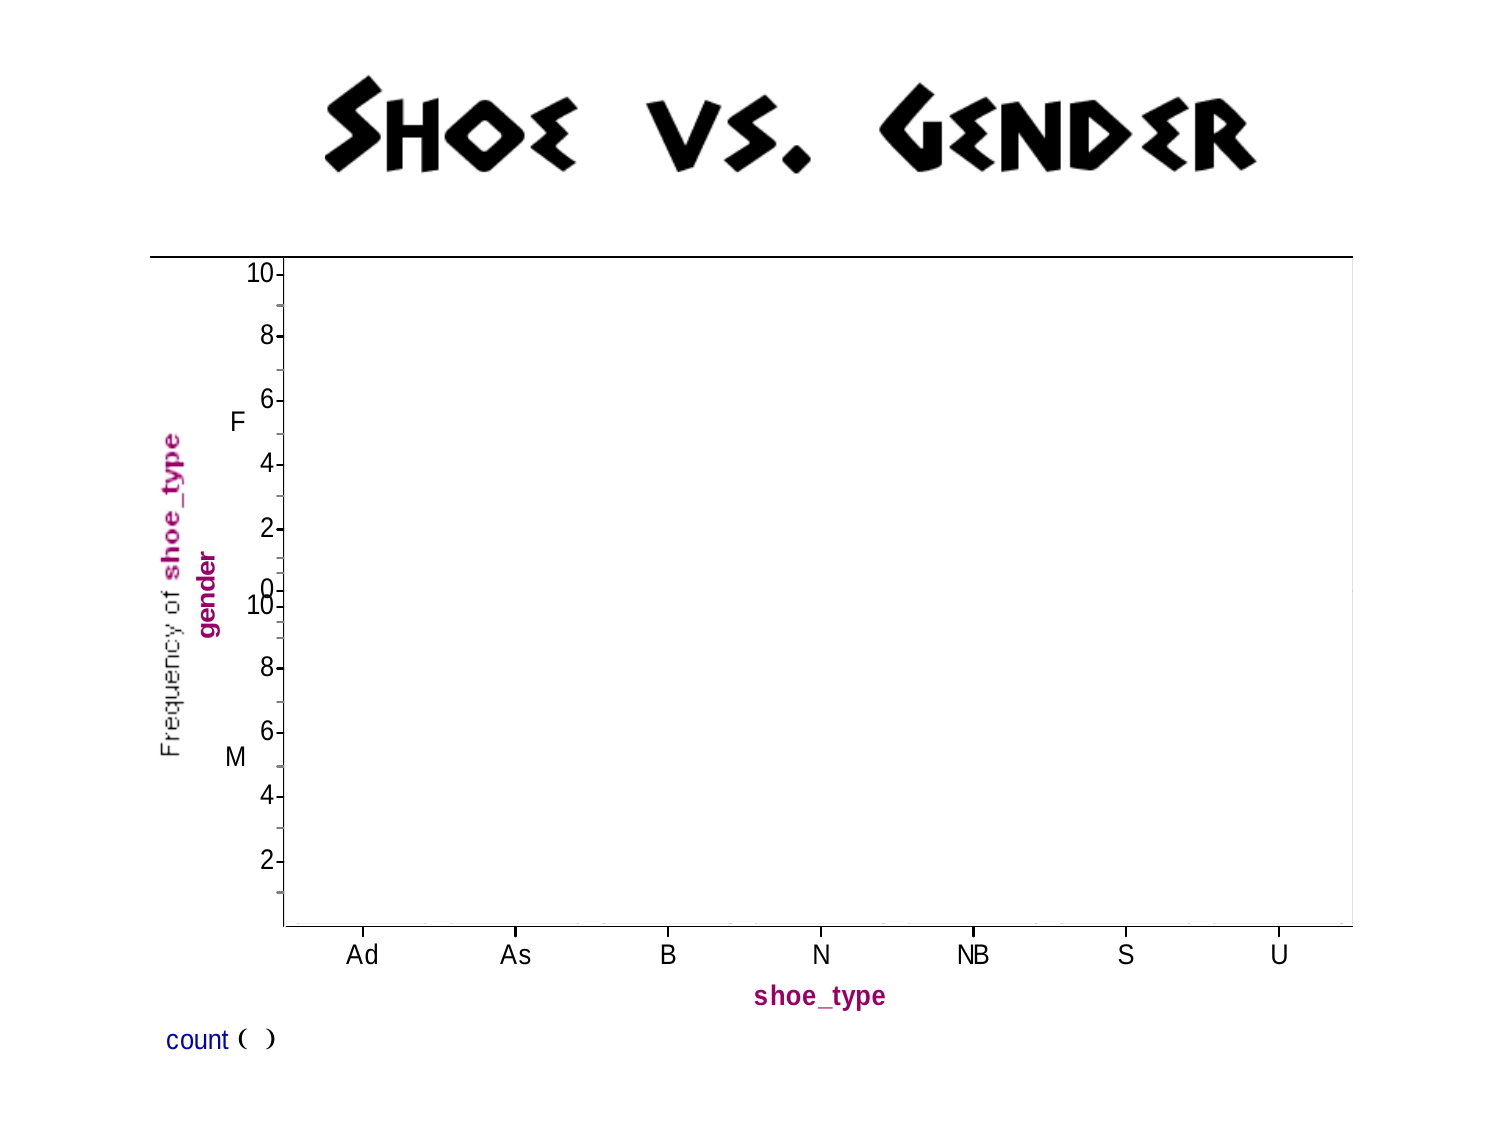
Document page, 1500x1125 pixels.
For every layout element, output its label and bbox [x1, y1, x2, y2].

picture [149, 62, 1356, 1063]
